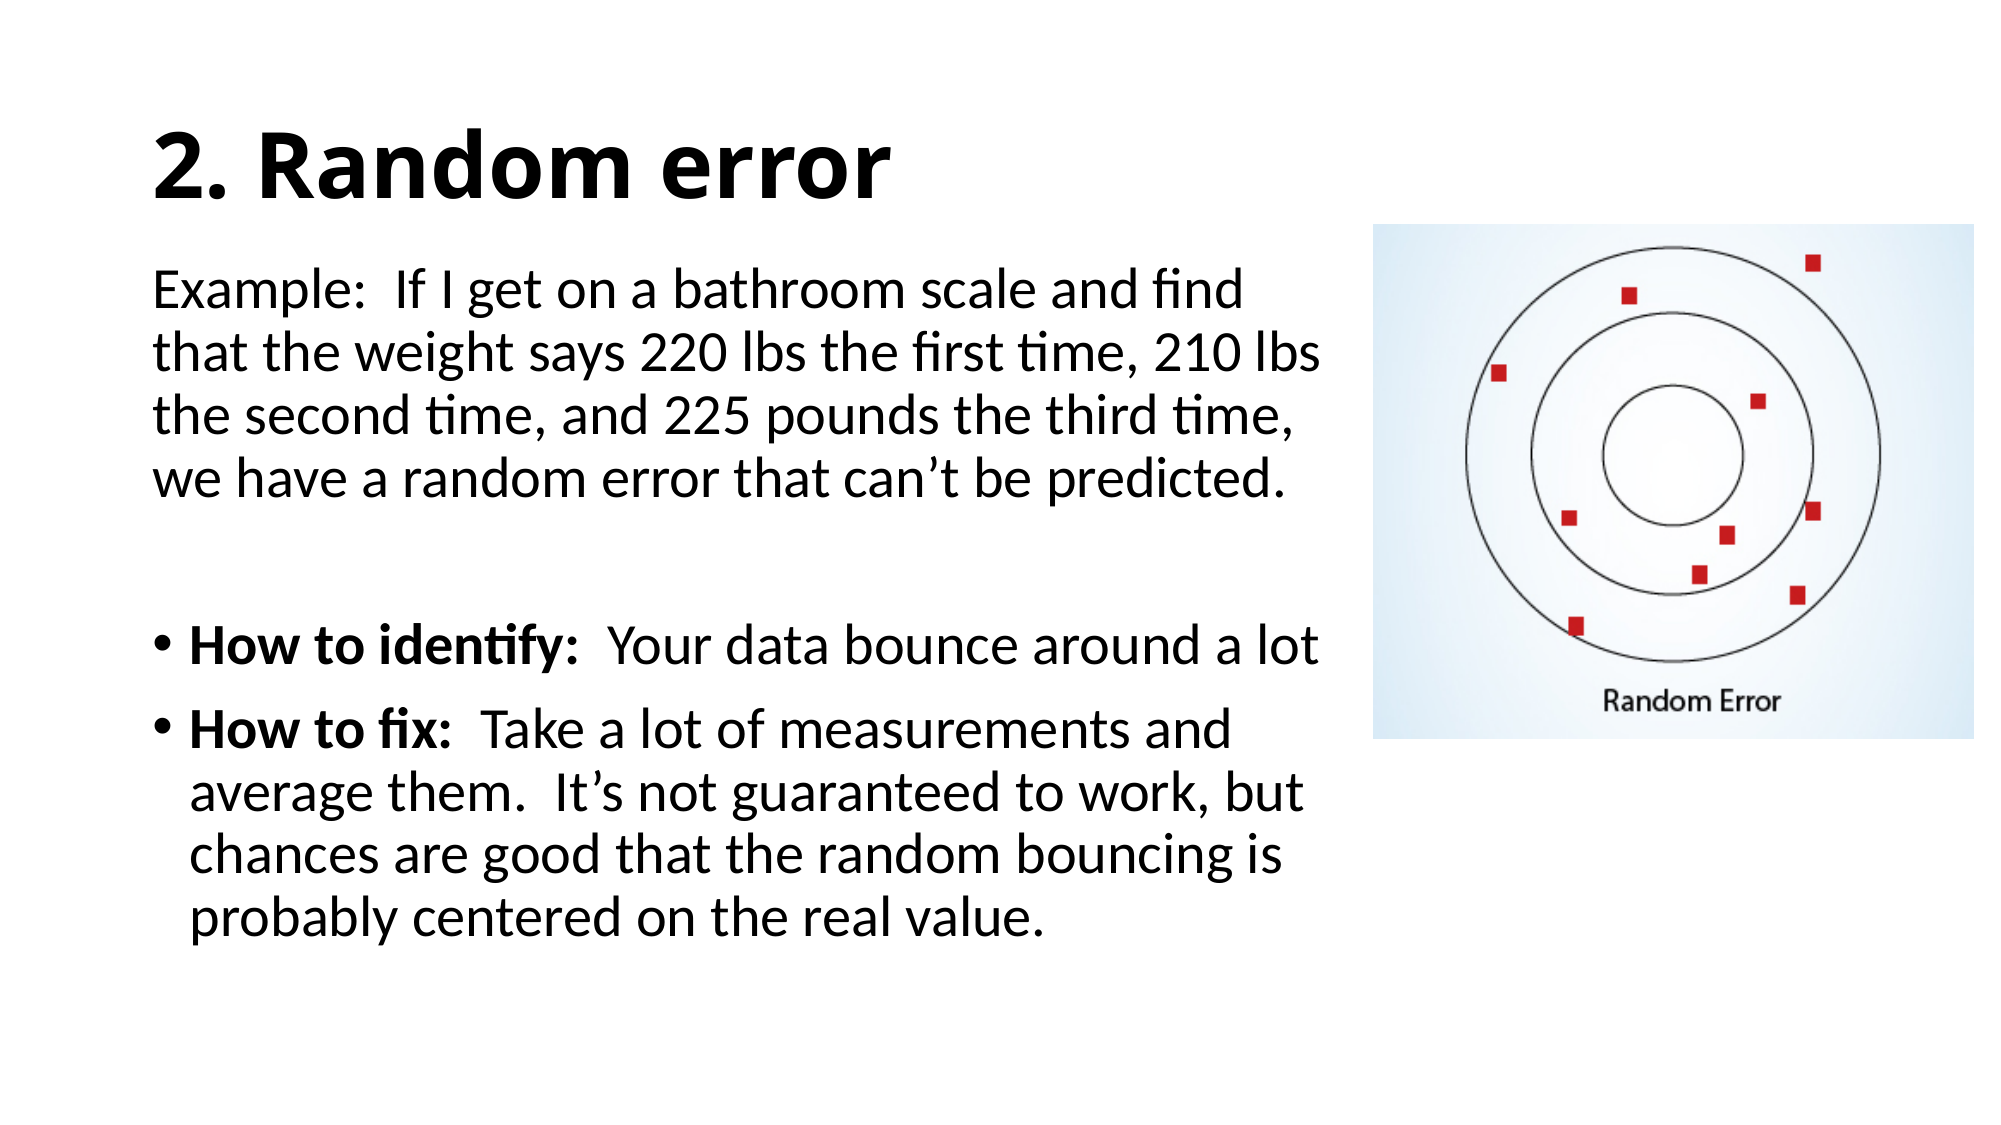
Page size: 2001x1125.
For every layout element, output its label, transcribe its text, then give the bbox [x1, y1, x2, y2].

list Example: If I get on a bathroom scale and find that the weight says 220 lbs the first time, 210 lbs the second time, and 225 pounds the third time, we have a random error that can’t be predicted. How to identify: Your data bounce around a lot How to fix: Take a lot of measurements and average them. It’s not guaranteed to work, but chances are good that the random bouncing is probably centered on the real value. [137, 250, 1341, 1066]
title 2. Random error [137, 59, 1863, 278]
picture [1373, 224, 1974, 739]
